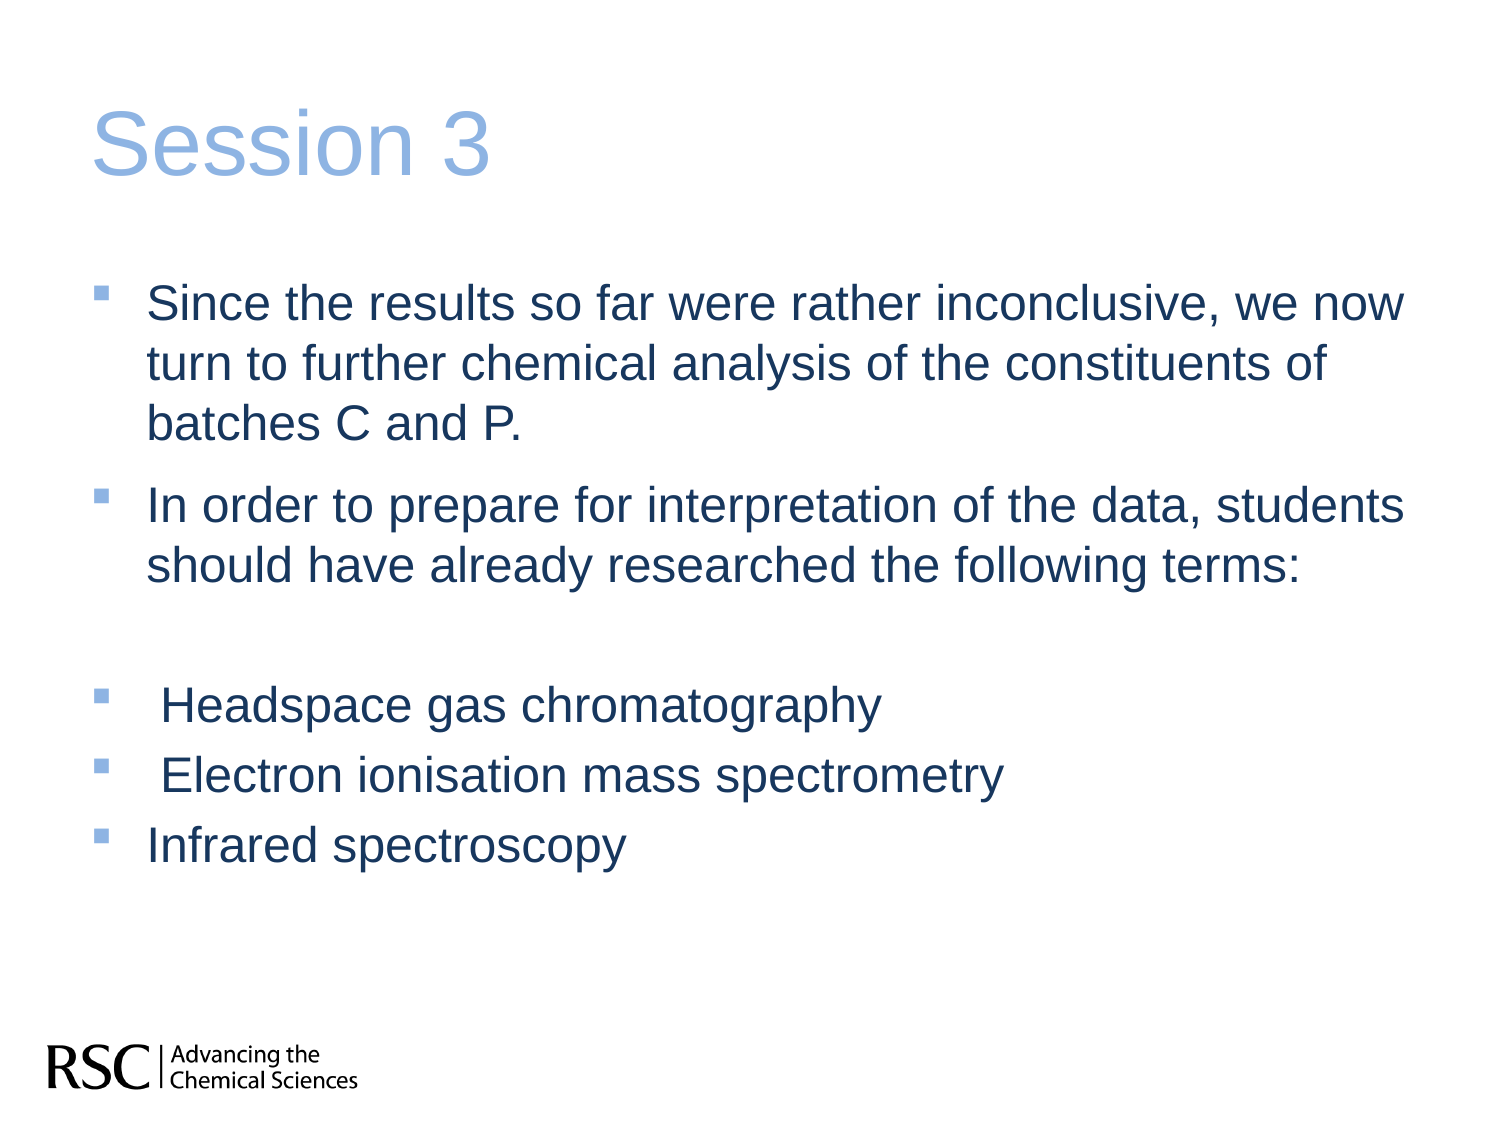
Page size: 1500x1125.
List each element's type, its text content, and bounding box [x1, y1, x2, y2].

title Session 3 [75, 45, 1425, 233]
list Since the results so far were rather inconclusive, we now turn to further chemical analysis of the constituents of batches C and P. In order to prepare for interpretation of the data, students should have already researched the following terms: Headspace gas chromatography Electron ionisation mass spectrometry Infrared spectroscopy [75, 262, 1425, 1005]
